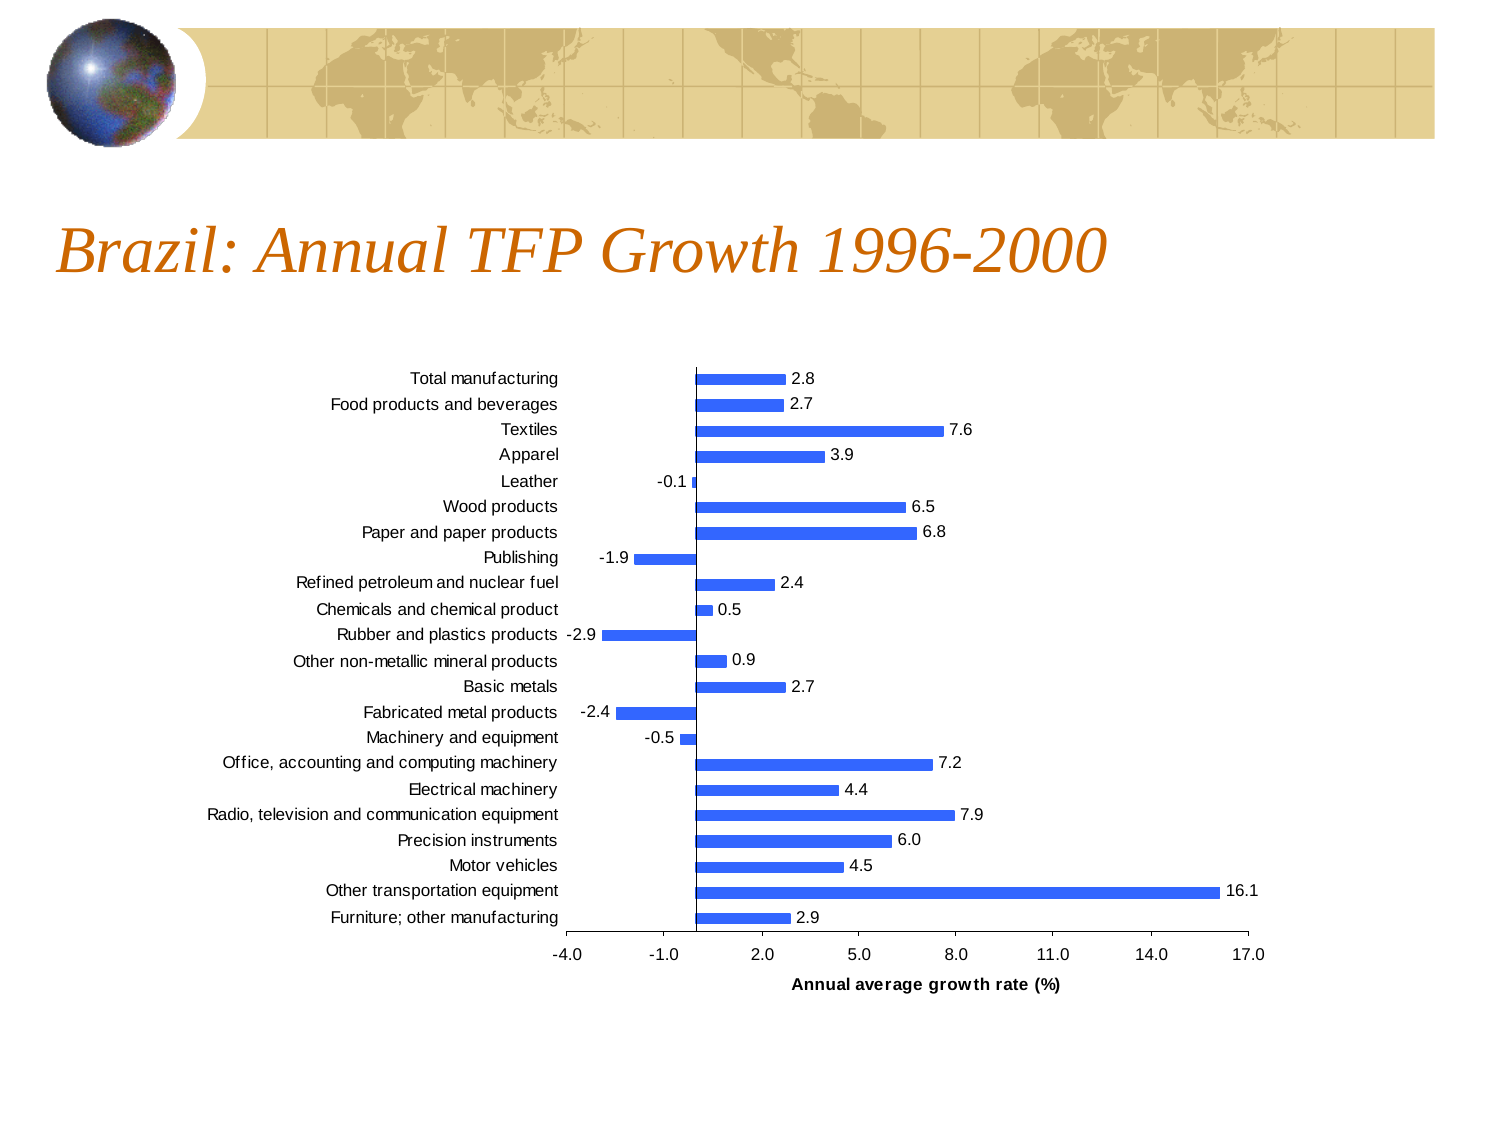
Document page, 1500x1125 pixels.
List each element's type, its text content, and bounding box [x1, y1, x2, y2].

picture [42, 14, 190, 151]
title Brazil: Annual TFP Growth 1996-2000 [40, 152, 1316, 341]
picture [195, 349, 1305, 1012]
